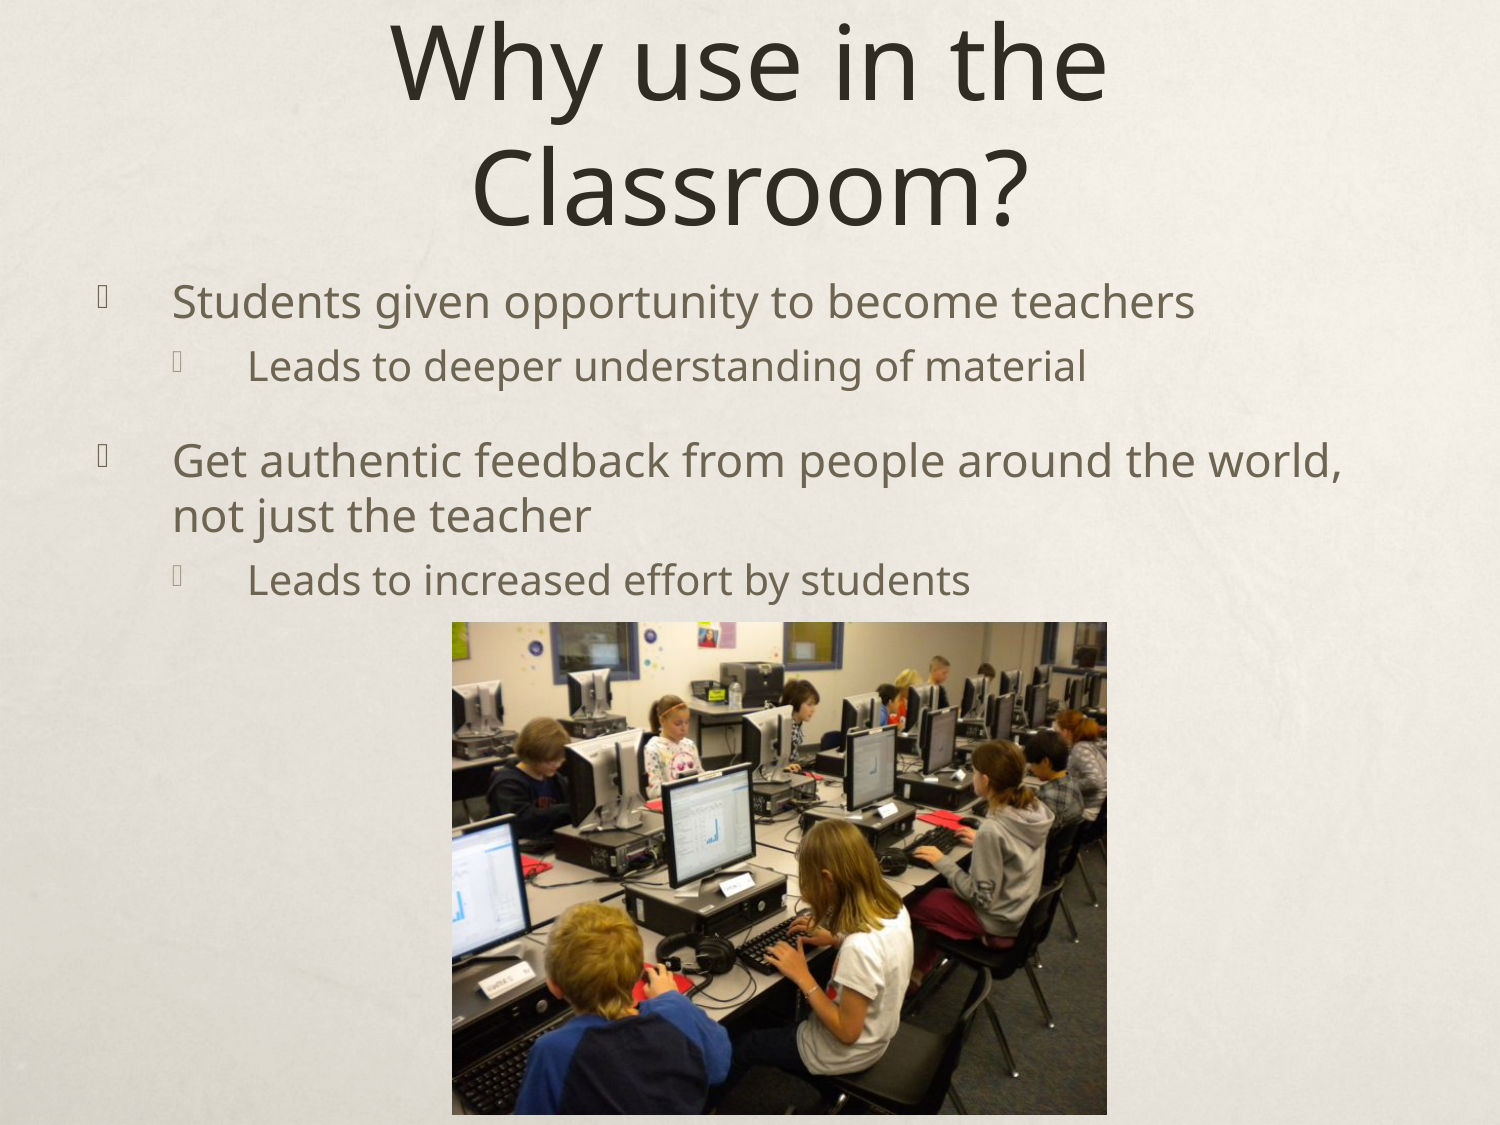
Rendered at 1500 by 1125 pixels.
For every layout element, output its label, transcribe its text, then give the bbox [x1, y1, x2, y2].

picture [450, 621, 1109, 1116]
list Students given opportunity to become teachers Leads to deeper understanding of material Get authentic feedback from people around the world, not just the teacher Leads to increased effort by students [81, 265, 1419, 981]
title Why use in the Classroom? [81, 15, 1419, 254]
